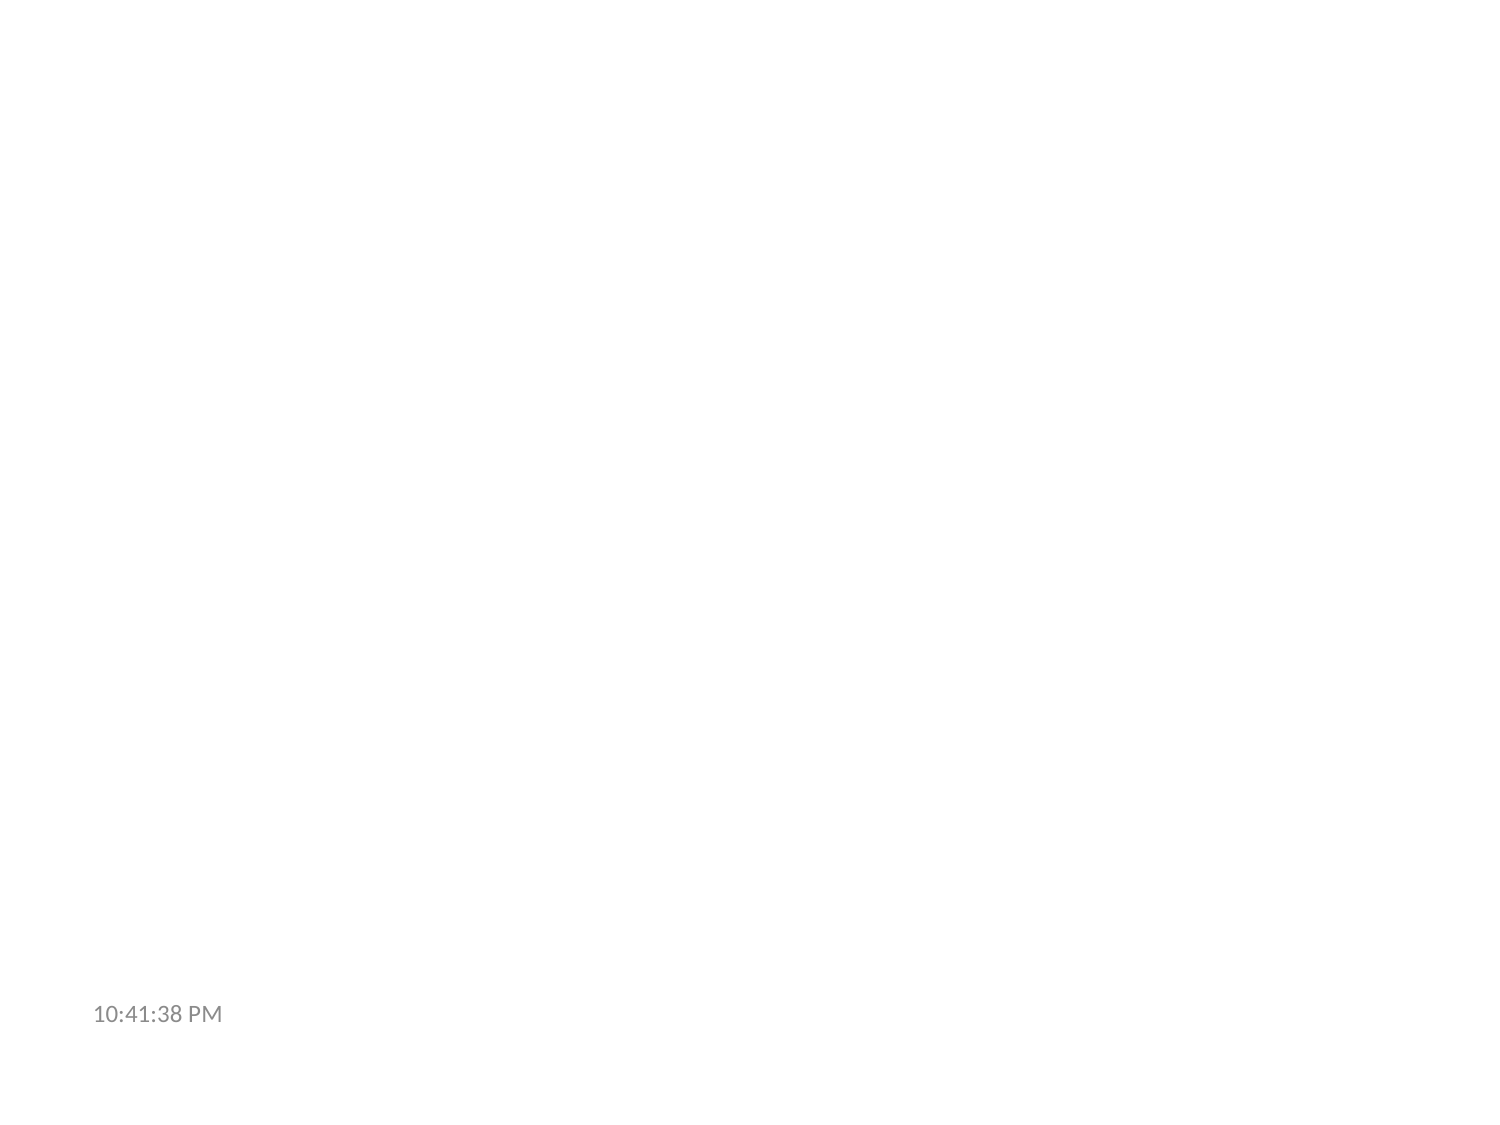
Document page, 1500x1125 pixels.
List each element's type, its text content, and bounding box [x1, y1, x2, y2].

text_box 3:35:09 PM [77, 982, 428, 1043]
